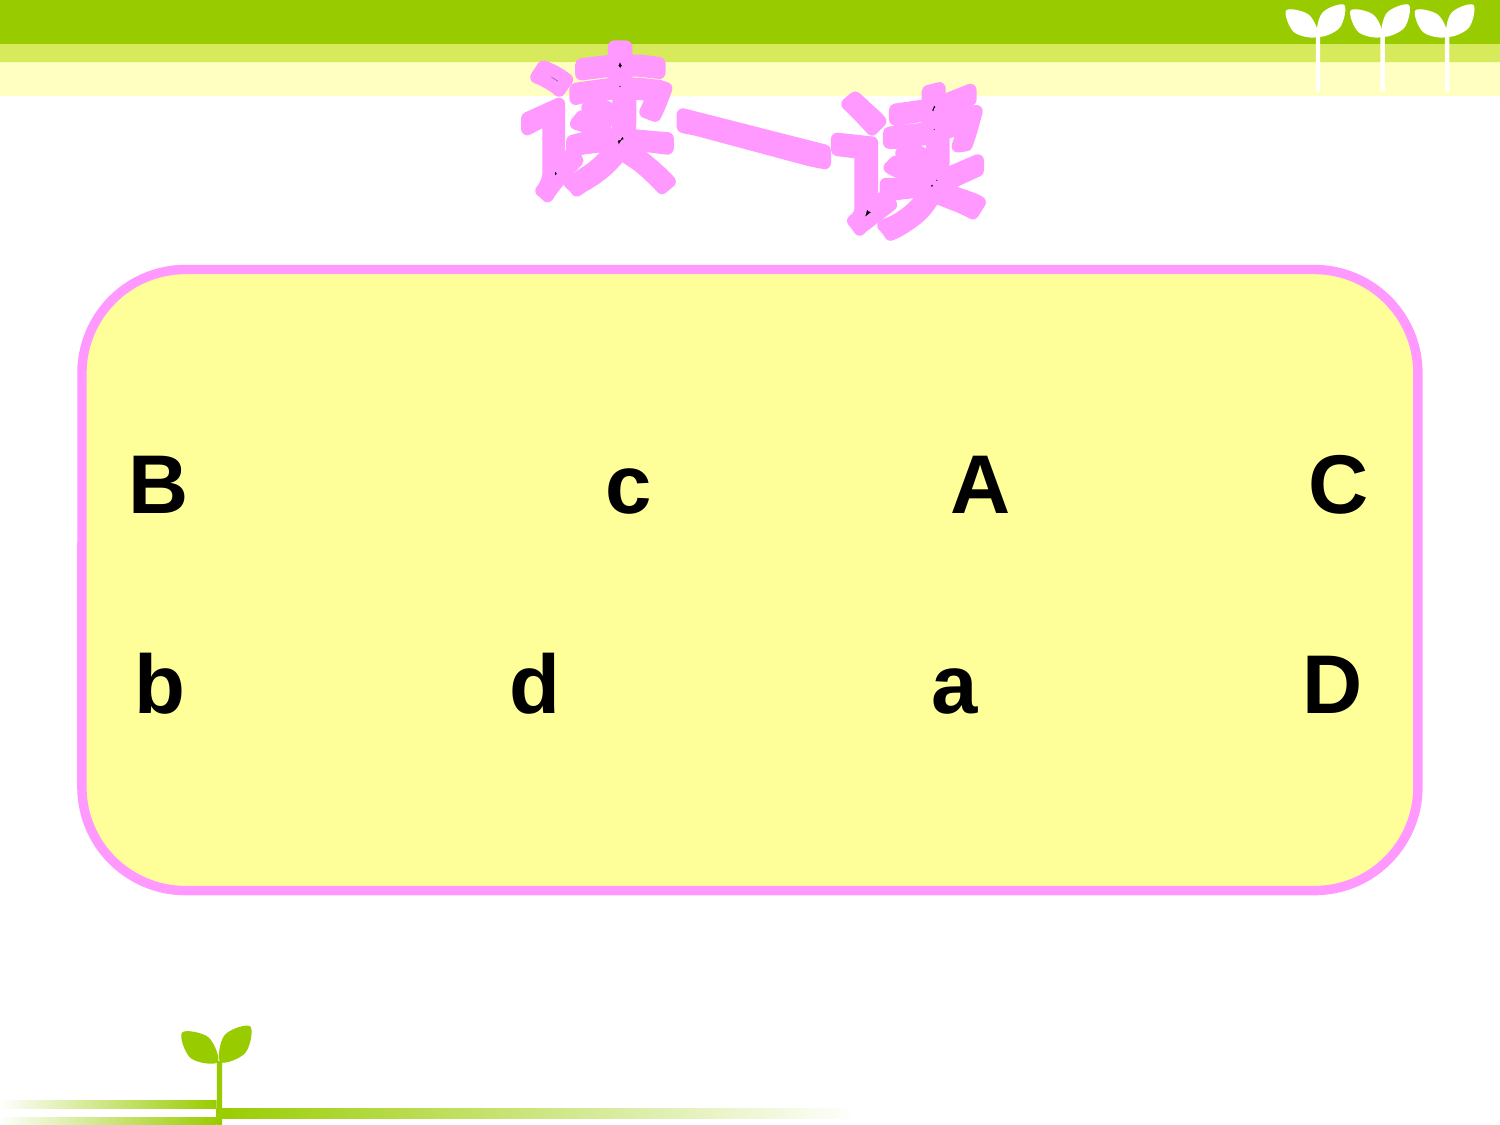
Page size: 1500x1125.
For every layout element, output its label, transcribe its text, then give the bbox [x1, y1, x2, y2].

text_box B c A C b d a D [79, 267, 1421, 893]
